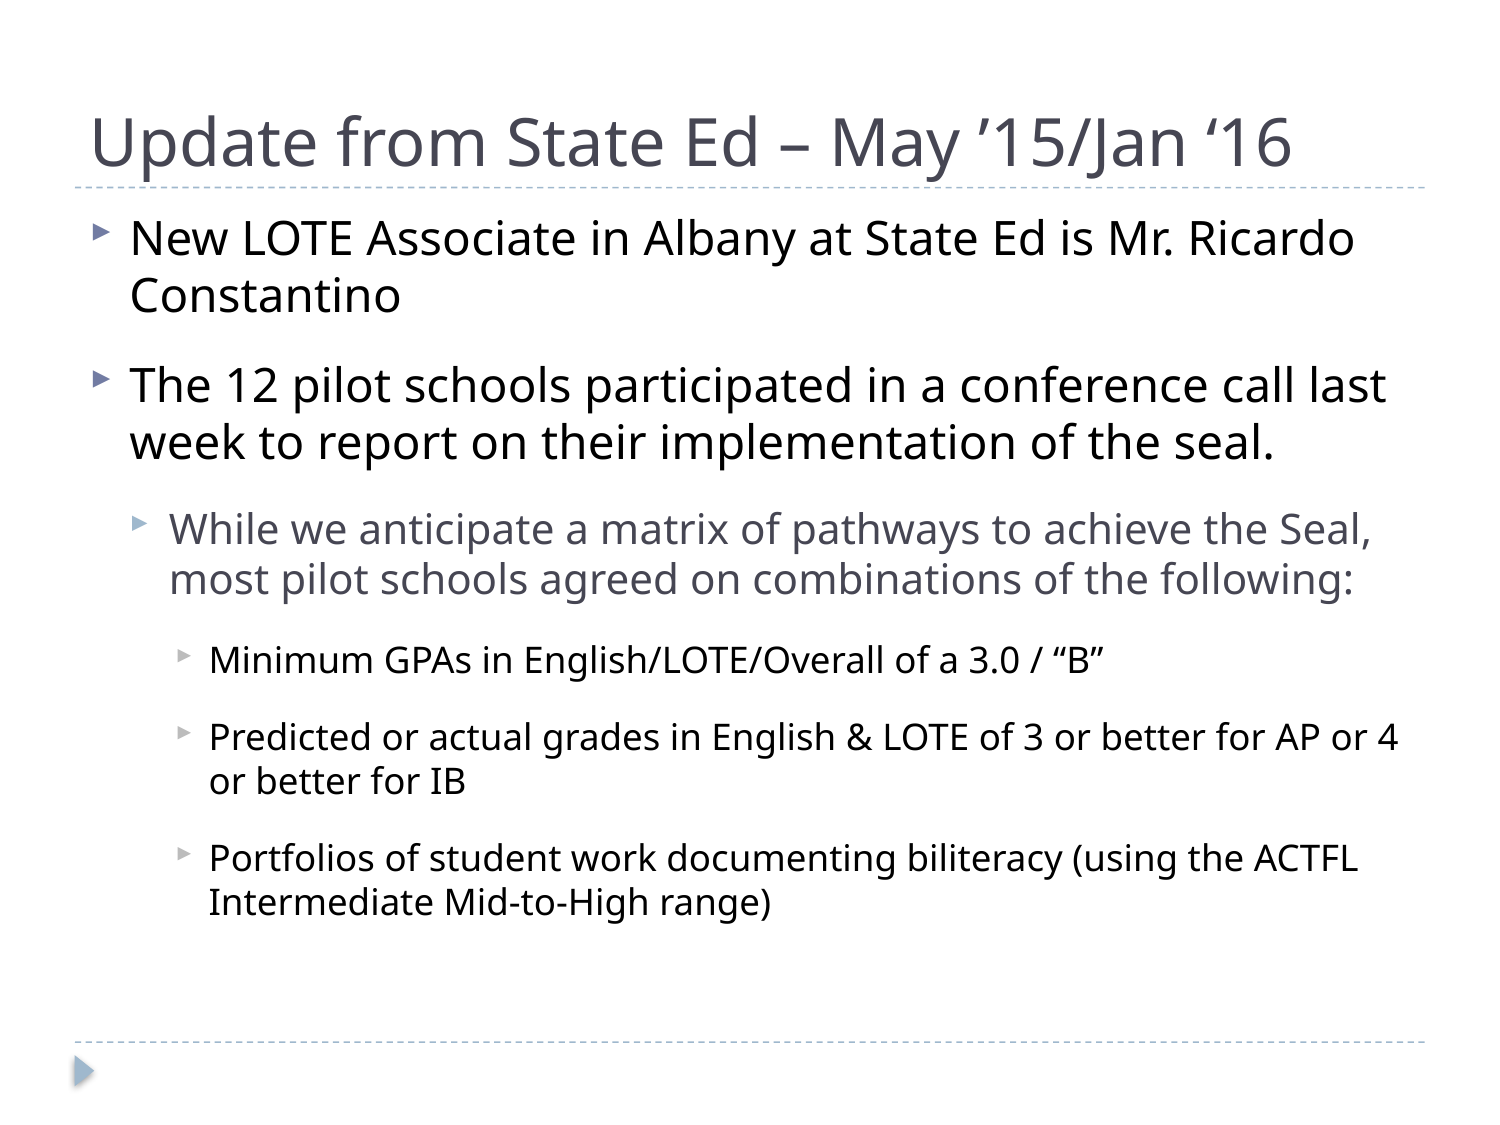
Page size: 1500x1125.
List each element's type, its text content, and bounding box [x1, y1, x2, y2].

title Update from State Ed – May ’15/Jan ‘16 [75, 37, 1425, 188]
list New LOTE Associate in Albany at State Ed is Mr. Ricardo Constantino The 12 pilot schools participated in a conference call last week to report on their implementation of the seal. While we anticipate a matrix of pathways to achieve the Seal, most pilot schools agreed on combinations of the following: Minimum GPAs in English/LOTE/Overall of a 3.0 / “B” Predicted or actual grades in English & LOTE of 3 or better for AP or 4 or better for IB Portfolios of student work documenting biliteracy (using the ACTFL Intermediate Mid-to-High range) [75, 200, 1425, 1010]
